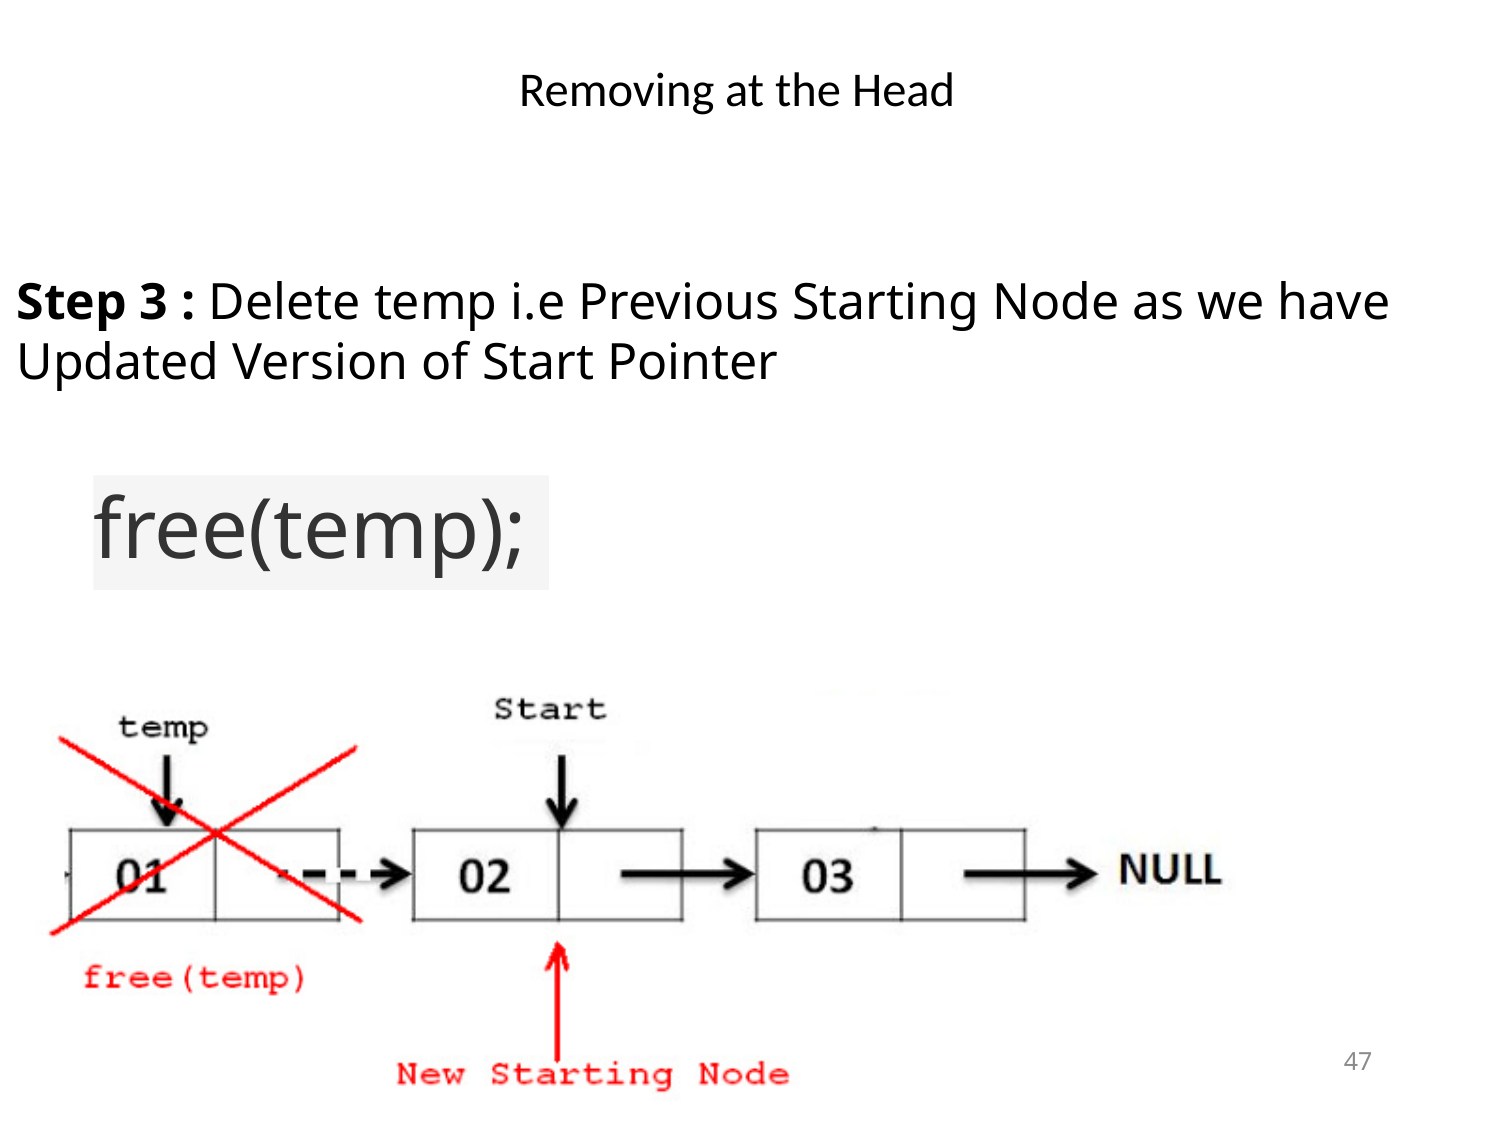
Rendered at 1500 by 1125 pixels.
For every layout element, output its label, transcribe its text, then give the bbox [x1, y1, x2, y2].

text_box free(temp); [93, 475, 549, 590]
picture [35, 650, 1236, 1102]
text_box Step 3 : Delete temp i.e Previous Starting Node as we have Updated Version of Start Pointer [1, 262, 1500, 398]
slide_number 47 [1240, 1025, 1388, 1100]
title Removing at the Head [99, 50, 1375, 125]
